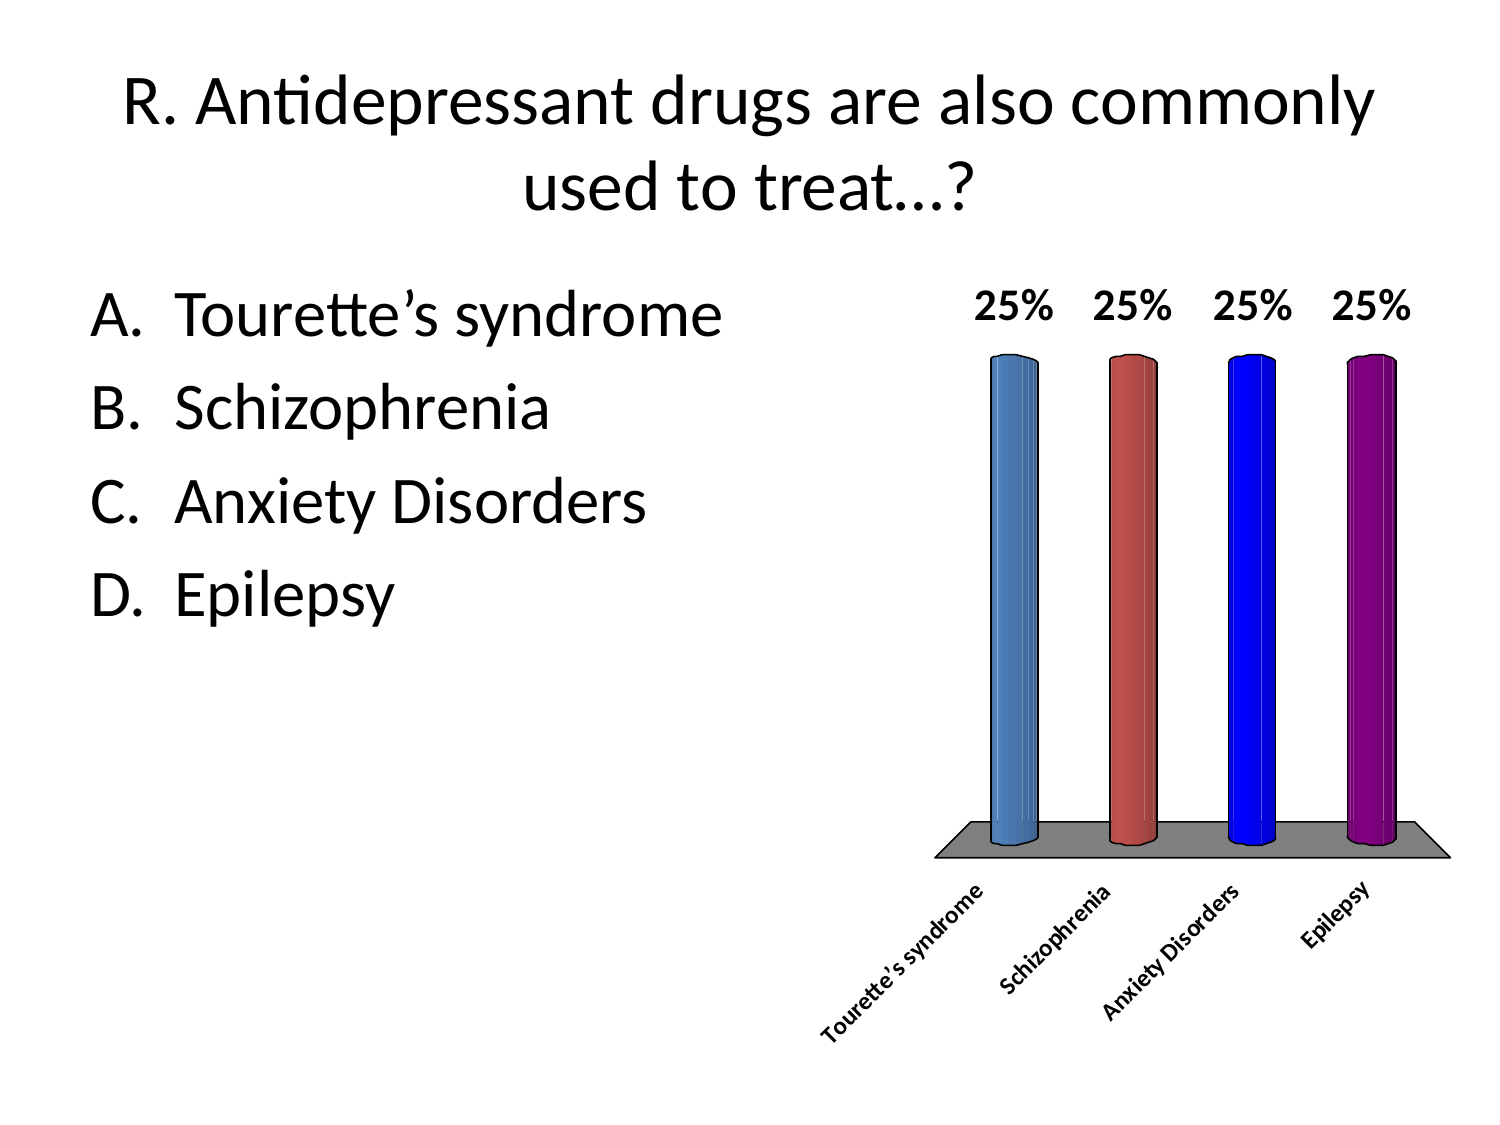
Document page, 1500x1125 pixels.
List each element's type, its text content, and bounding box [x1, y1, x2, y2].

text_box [739, 262, 1490, 1107]
title R. Antidepressant drugs are also commonly used to treat…? [75, 45, 1425, 233]
list Tourette’s syndrome Schizophrenia Anxiety Disorders Epilepsy [75, 262, 737, 1005]
